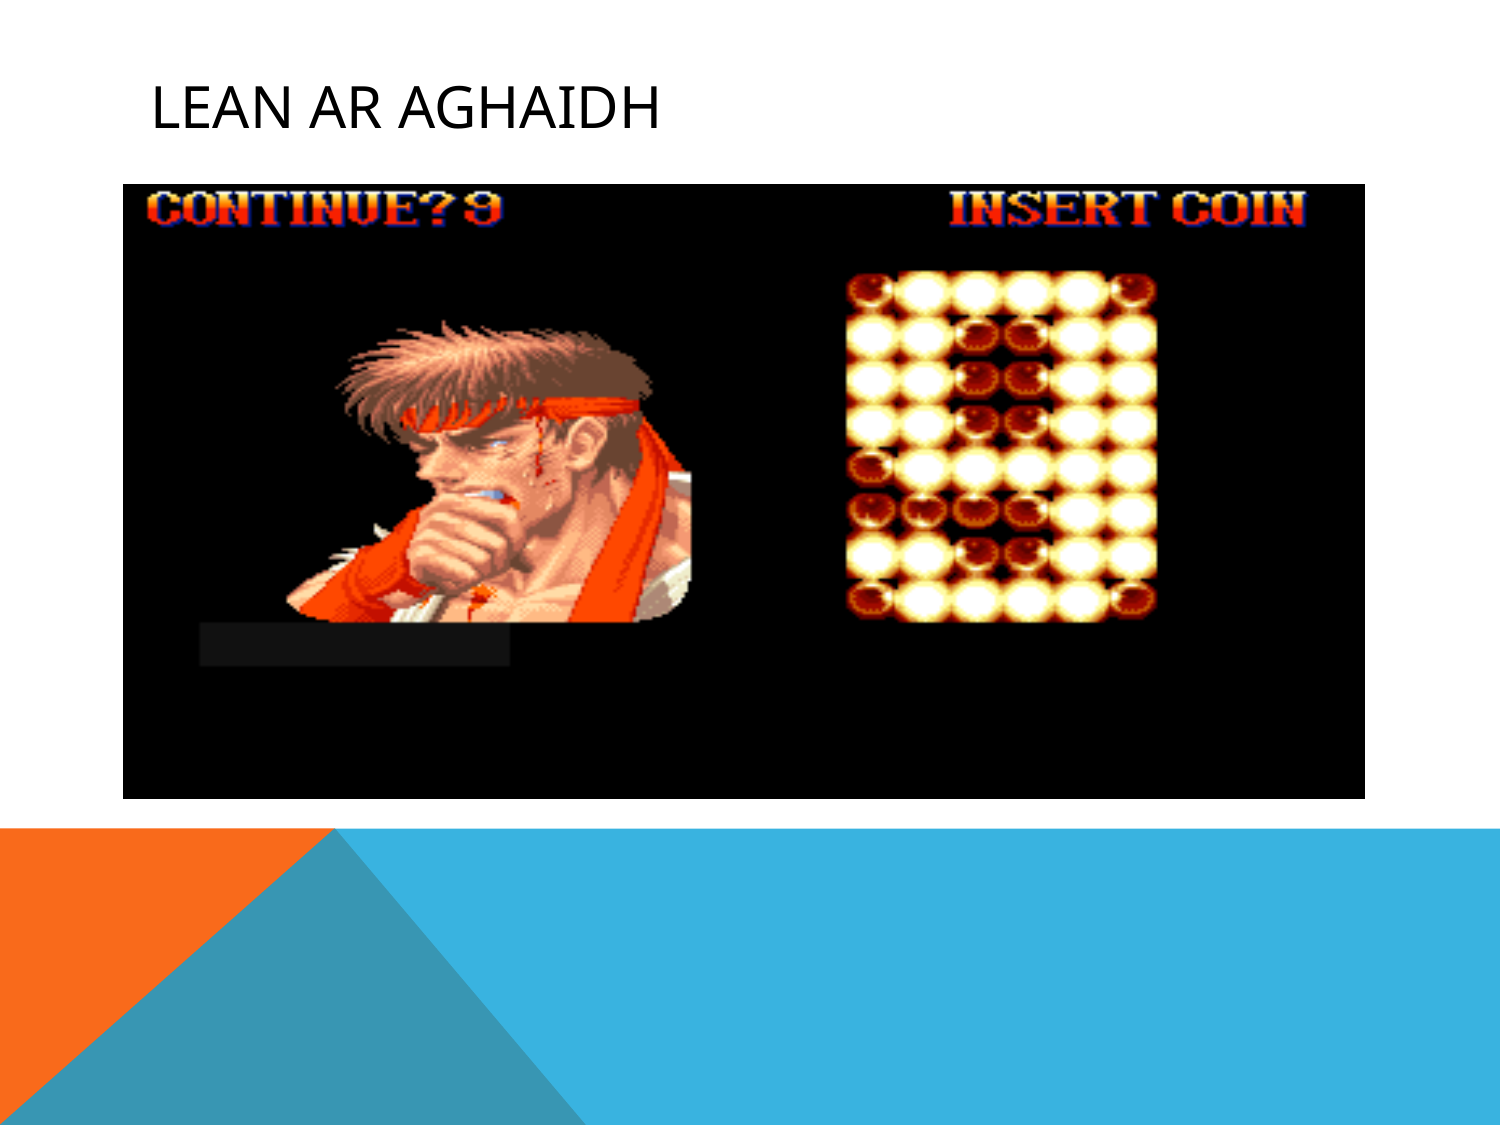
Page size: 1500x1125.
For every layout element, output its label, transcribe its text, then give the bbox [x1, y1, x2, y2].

picture [123, 184, 1365, 799]
title Lean ar aghaidh [135, 60, 1369, 150]
